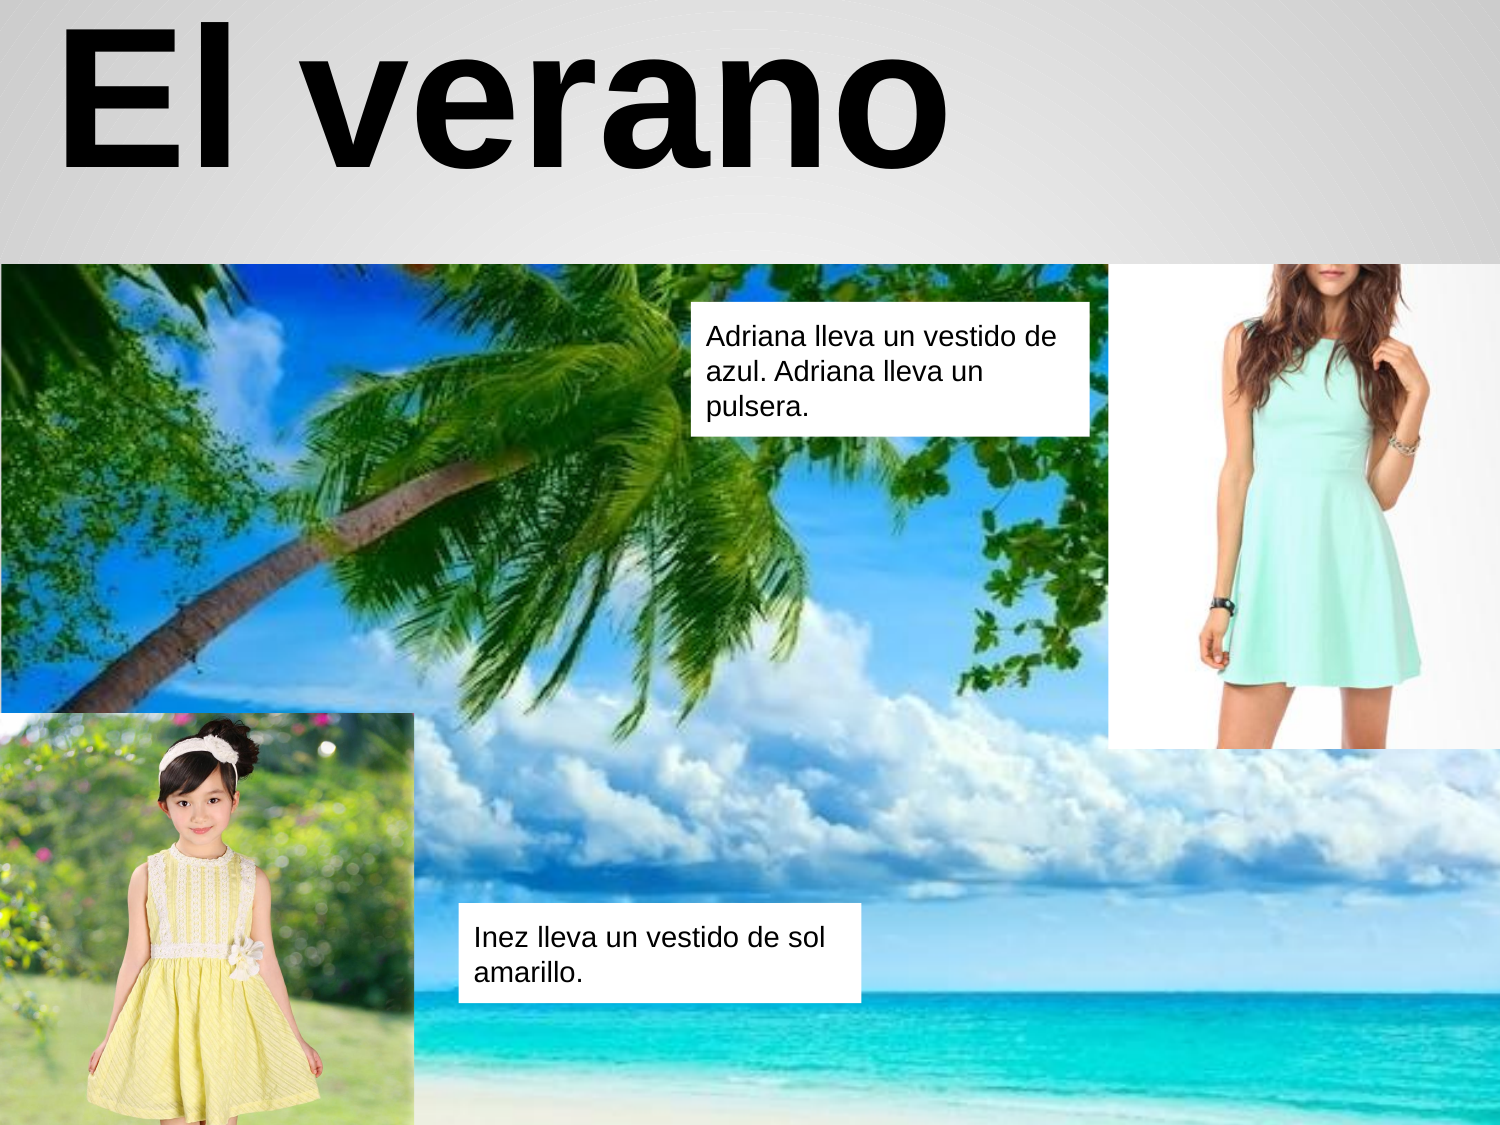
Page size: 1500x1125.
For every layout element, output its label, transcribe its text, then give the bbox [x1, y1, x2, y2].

title El verano [1, 0, 1352, 223]
text_box [1, 264, 1500, 1125]
text_box [1108, 264, 1500, 749]
text_box [0, 713, 415, 1125]
text_box Adriana lleva un vestido de azul. Adriana lleva un pulsera. [690, 301, 1090, 437]
text_box Inez lleva un vestido de sol amarillo. [458, 903, 862, 1004]
